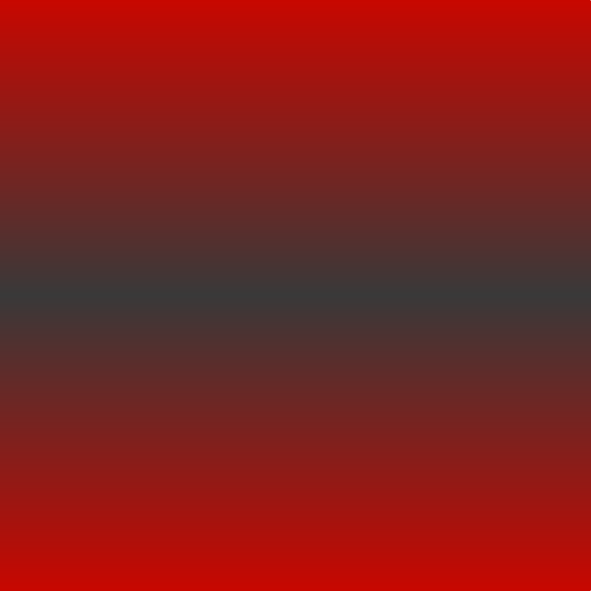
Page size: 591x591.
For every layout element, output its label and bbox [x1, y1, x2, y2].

text_box [0, 0, 591, 591]
